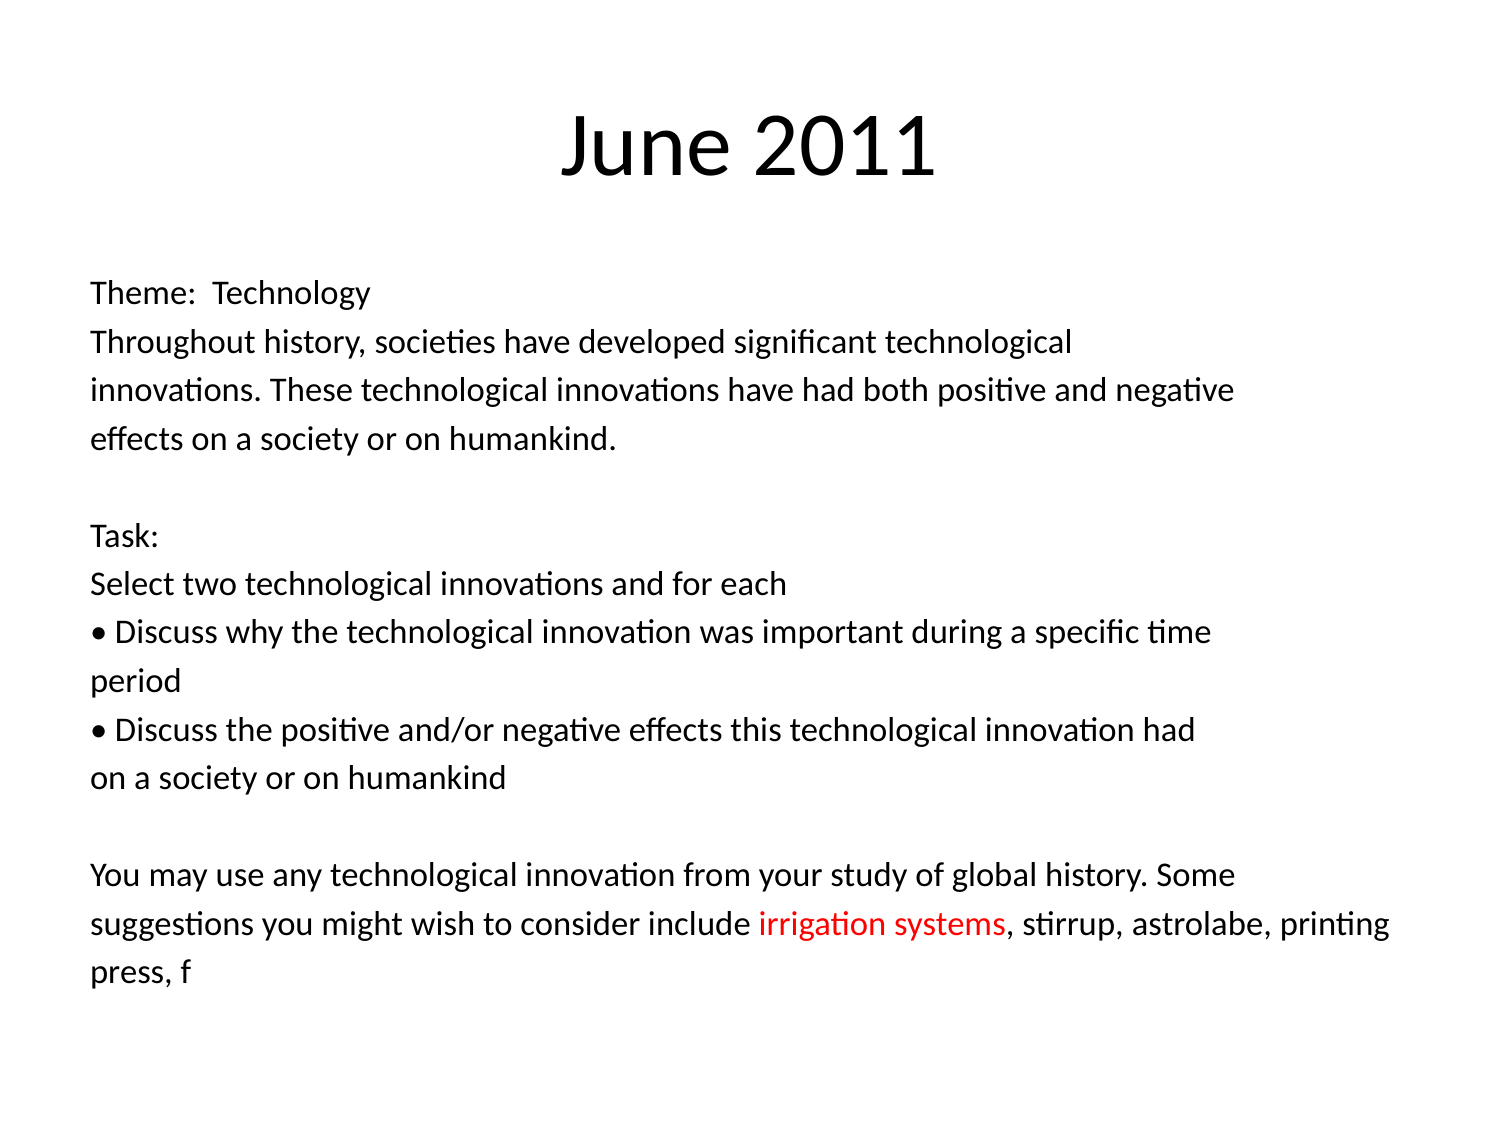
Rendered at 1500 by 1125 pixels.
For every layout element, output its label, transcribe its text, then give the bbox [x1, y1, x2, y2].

title June 2011 [75, 45, 1425, 233]
list Theme: Technology Throughout history, societies have developed significant technological innovations. These technological innovations have had both positive and negative effects on a society or on humankind. Task: Select two technological innovations and for each • Discuss why the technological innovation was important during a specific time period • Discuss the positive and/or negative effects this technological innovation had on a society or on humankind You may use any technological innovation from your study of global history. Some suggestions you might wish to consider include irrigation systems, stirrup, astrolabe, printing press, f [75, 262, 1425, 1005]
